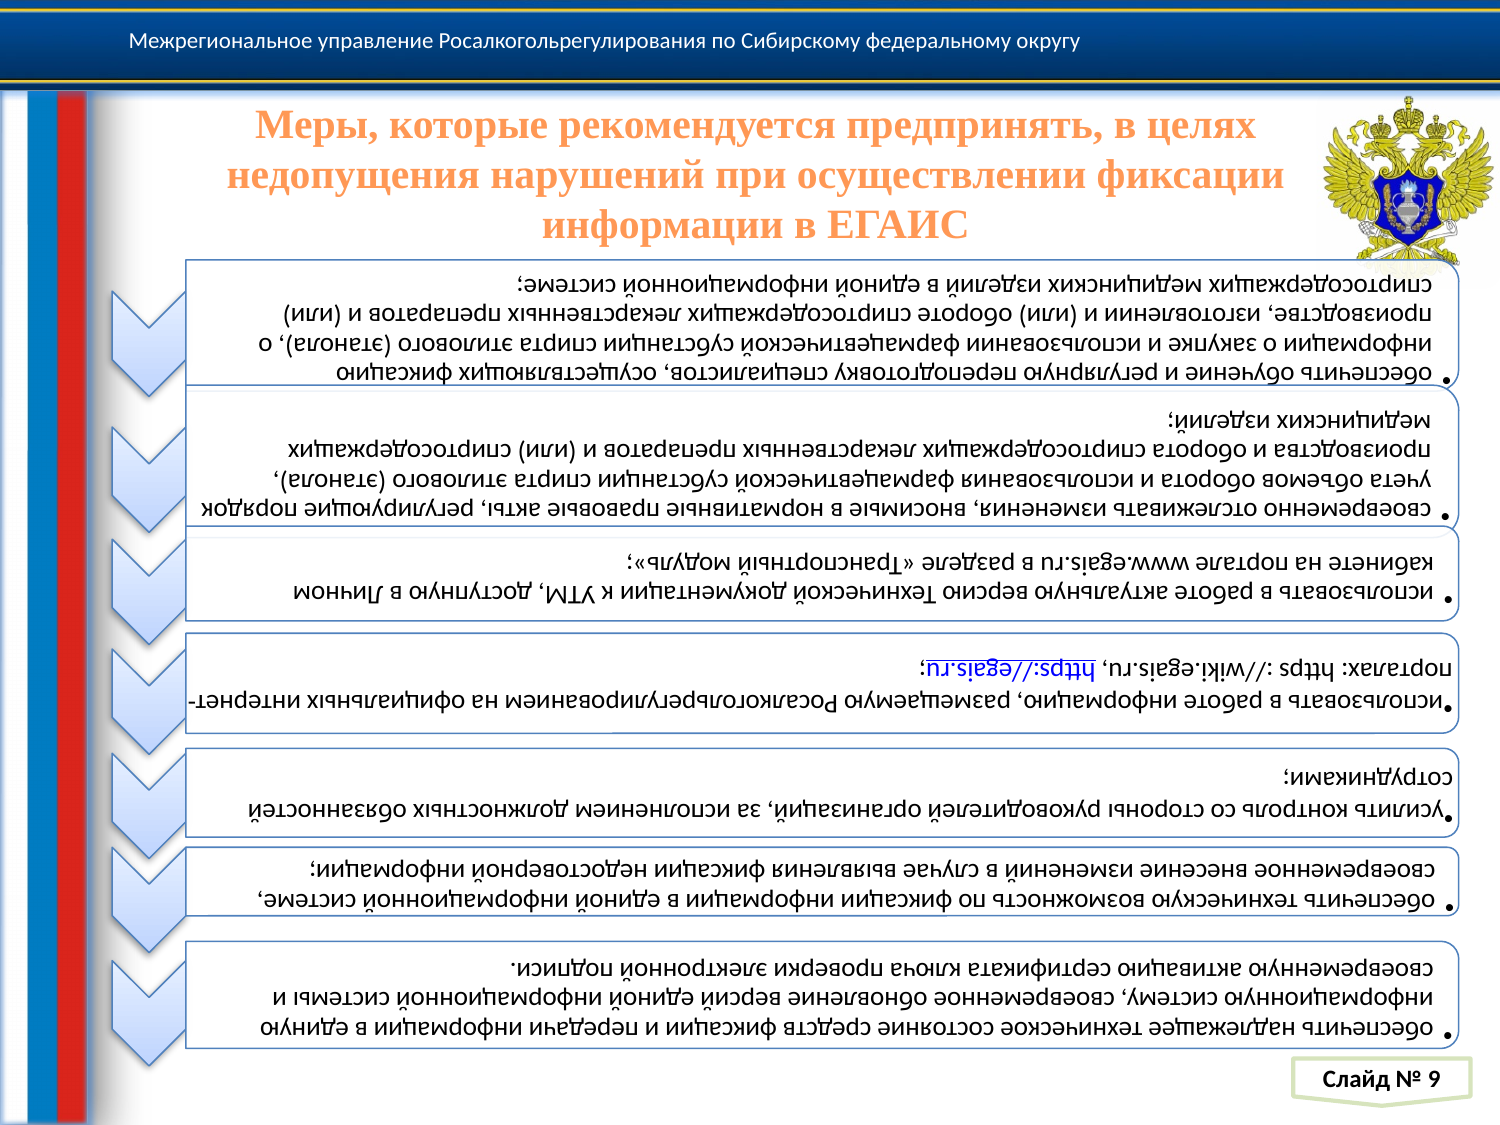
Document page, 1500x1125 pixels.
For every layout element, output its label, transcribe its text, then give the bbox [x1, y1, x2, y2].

text_box Слайд № 9 [1291, 1056, 1473, 1108]
text_box Меры, которые рекомендуется предпринять, в целях недопущения нарушений при осуществлении фиксации информации в ЕГАИС [147, 99, 1311, 220]
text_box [111, 255, 1459, 1071]
picture [0, 0, 1500, 1125]
